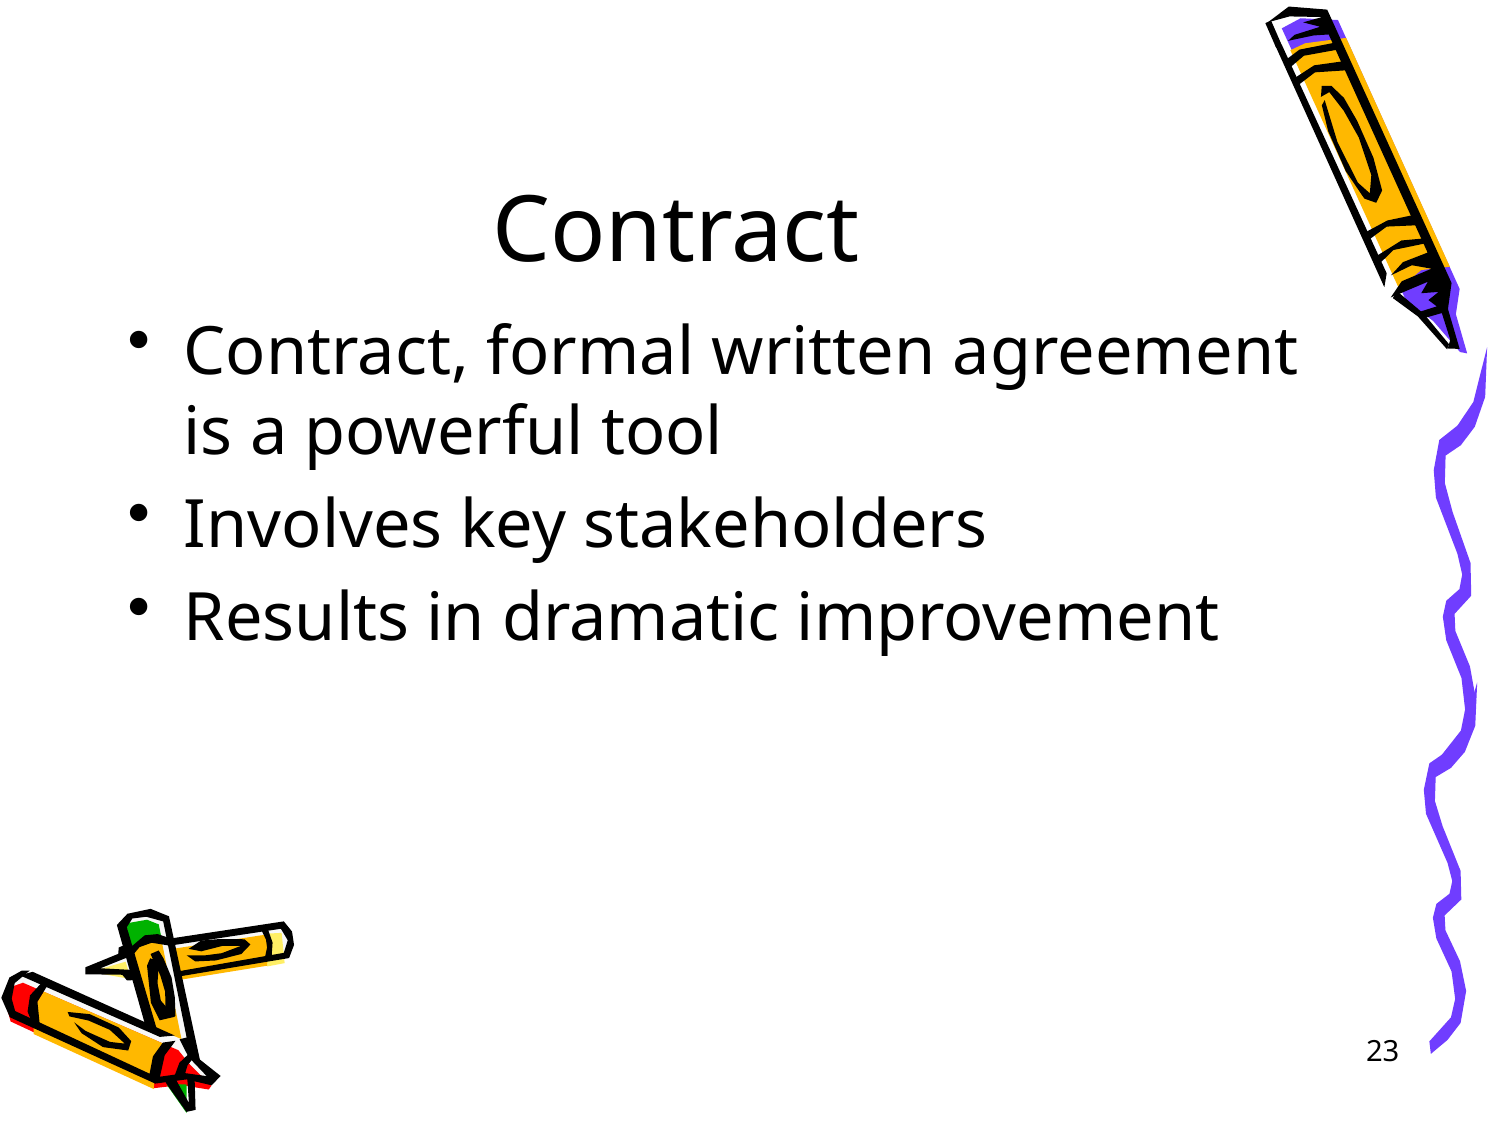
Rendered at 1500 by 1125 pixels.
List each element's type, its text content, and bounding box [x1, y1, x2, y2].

list Contract, formal written agreement is a powerful tool Involves key stakeholders Results in dramatic improvement [112, 299, 1376, 901]
slide_number 23 [1101, 1024, 1415, 1101]
title Contract [112, 24, 1240, 288]
